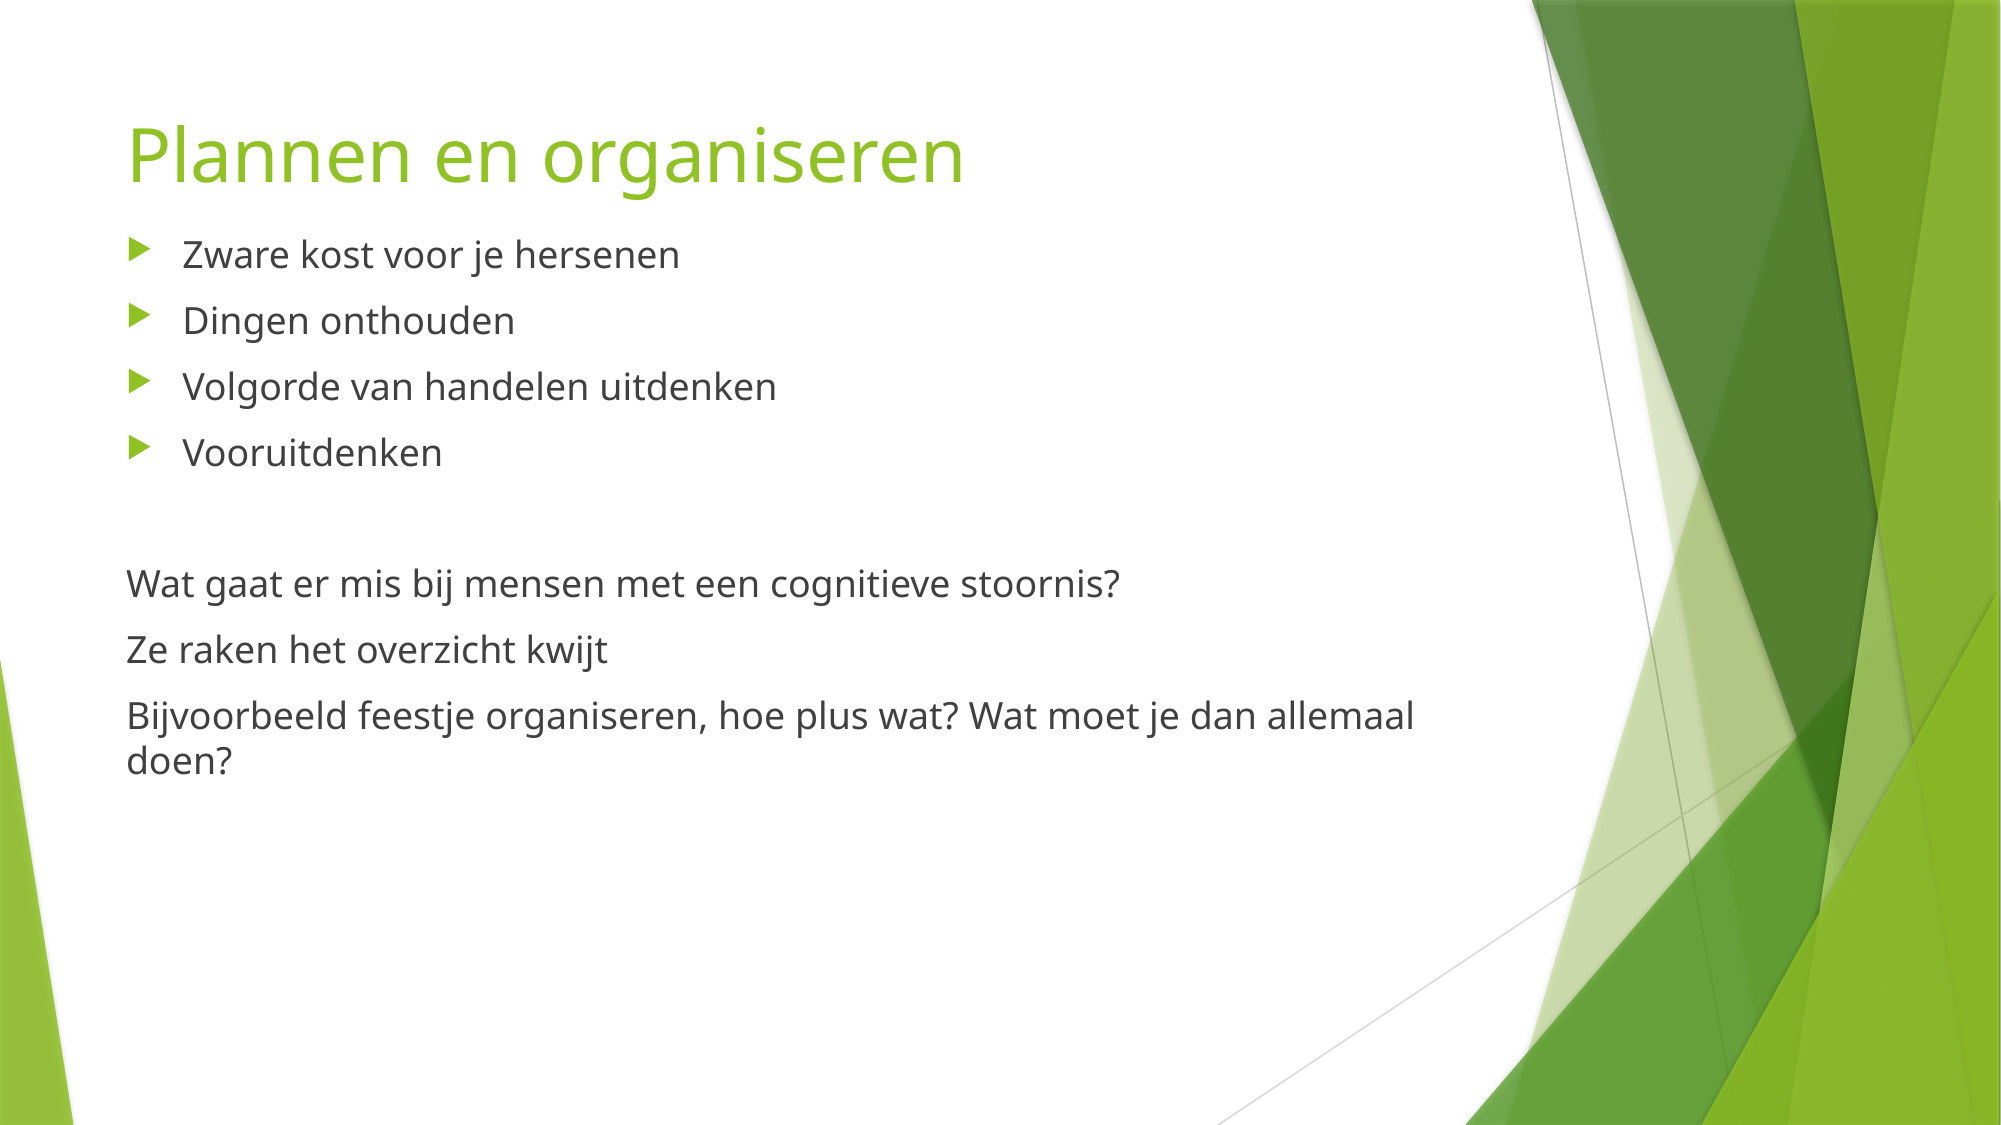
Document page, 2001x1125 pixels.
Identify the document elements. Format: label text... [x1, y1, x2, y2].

list Zware kost voor je hersenen Dingen onthouden Volgorde van handelen uitdenken Vooruitdenken Wat gaat er mis bij mensen met een cognitieve stoornis? Ze raken het overzicht kwijt Bijvoorbeeld feestje organiseren, hoe plus wat? Wat moet je dan allemaal doen? [111, 223, 1522, 861]
title Plannen en organiseren [111, 99, 1522, 223]
